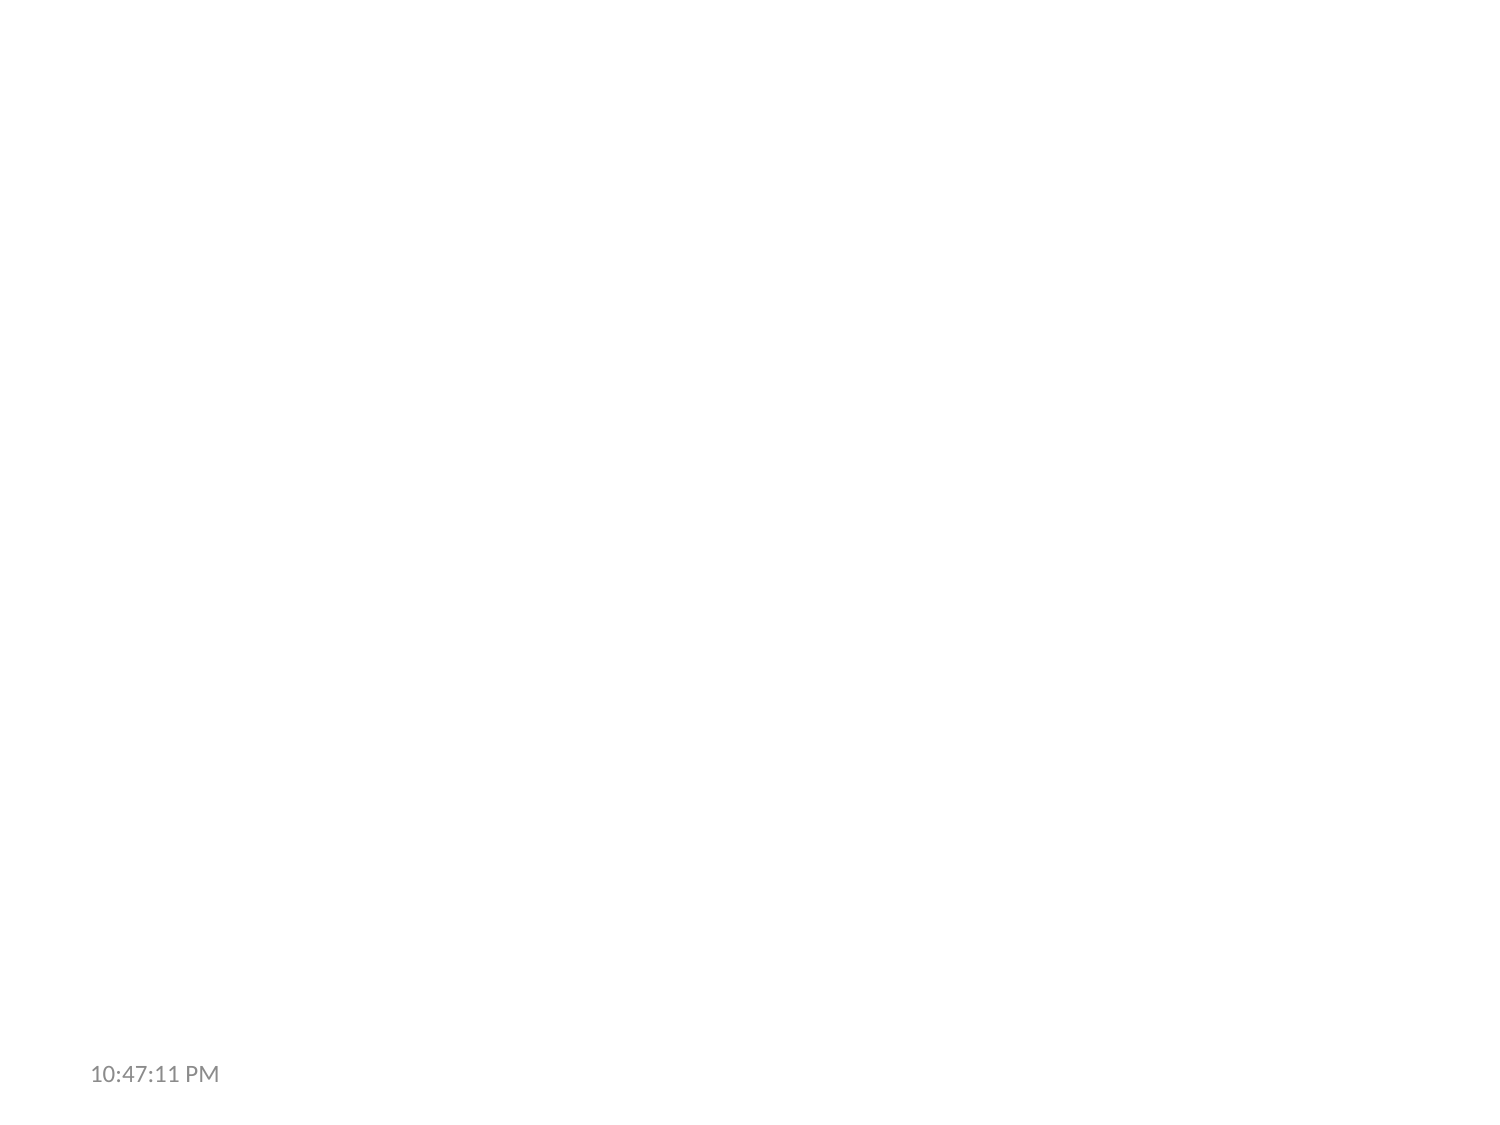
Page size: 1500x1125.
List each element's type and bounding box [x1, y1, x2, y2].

slide_number [75, 1042, 425, 1103]
